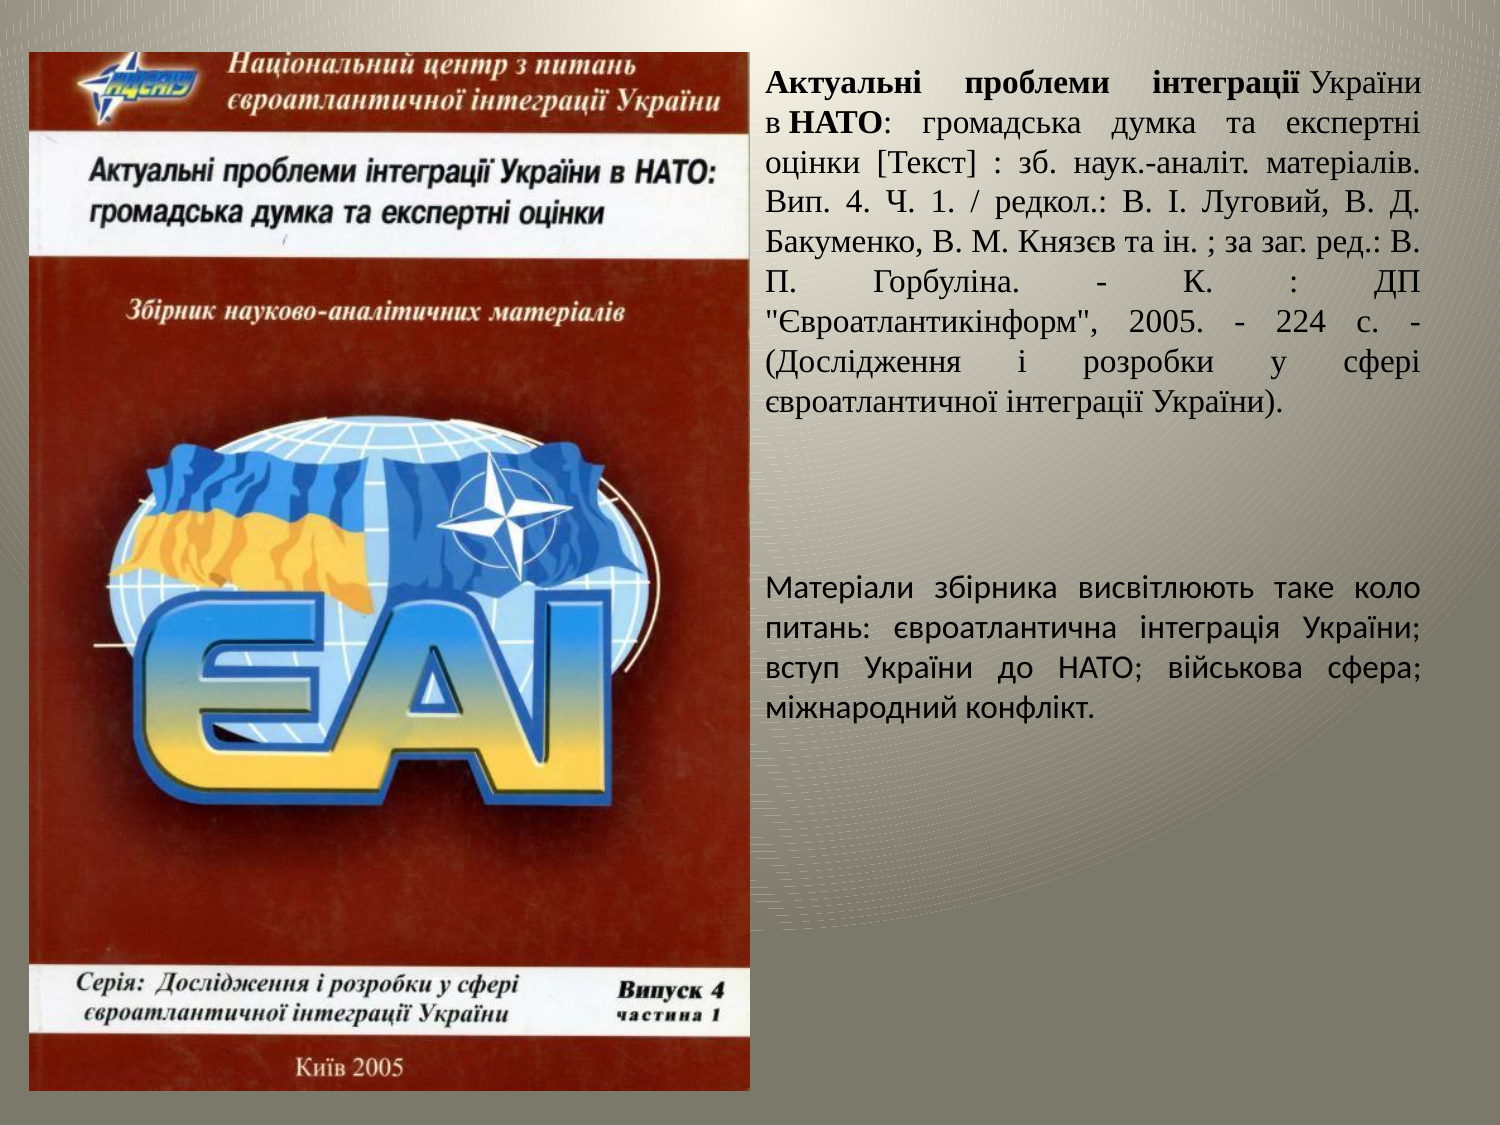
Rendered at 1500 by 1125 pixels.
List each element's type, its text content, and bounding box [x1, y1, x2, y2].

picture [29, 52, 751, 1091]
list Актуальні проблеми інтеграції України в НАТО: громадська думка та експертні оцінки [Текст] : зб. наук.-аналіт. матеріалів. Вип. 4. Ч. 1. / редкол.: В. І. Луговий, В. Д. Бакуменко, В. М. Князєв та ін. ; за заг. ред.: В. П. Горбуліна. - К. : ДП "Євроатлантикінформ", 2005. - 224 с. - (Дослідження і розробки у сфері євроатлантичної інтеграції України). Матеріали збірника висвітлюють таке коло питань: євроатлантична інтеграція України; вступ України до НАТО; військова сфера; міжнародний конфлікт. [751, 52, 1437, 1091]
